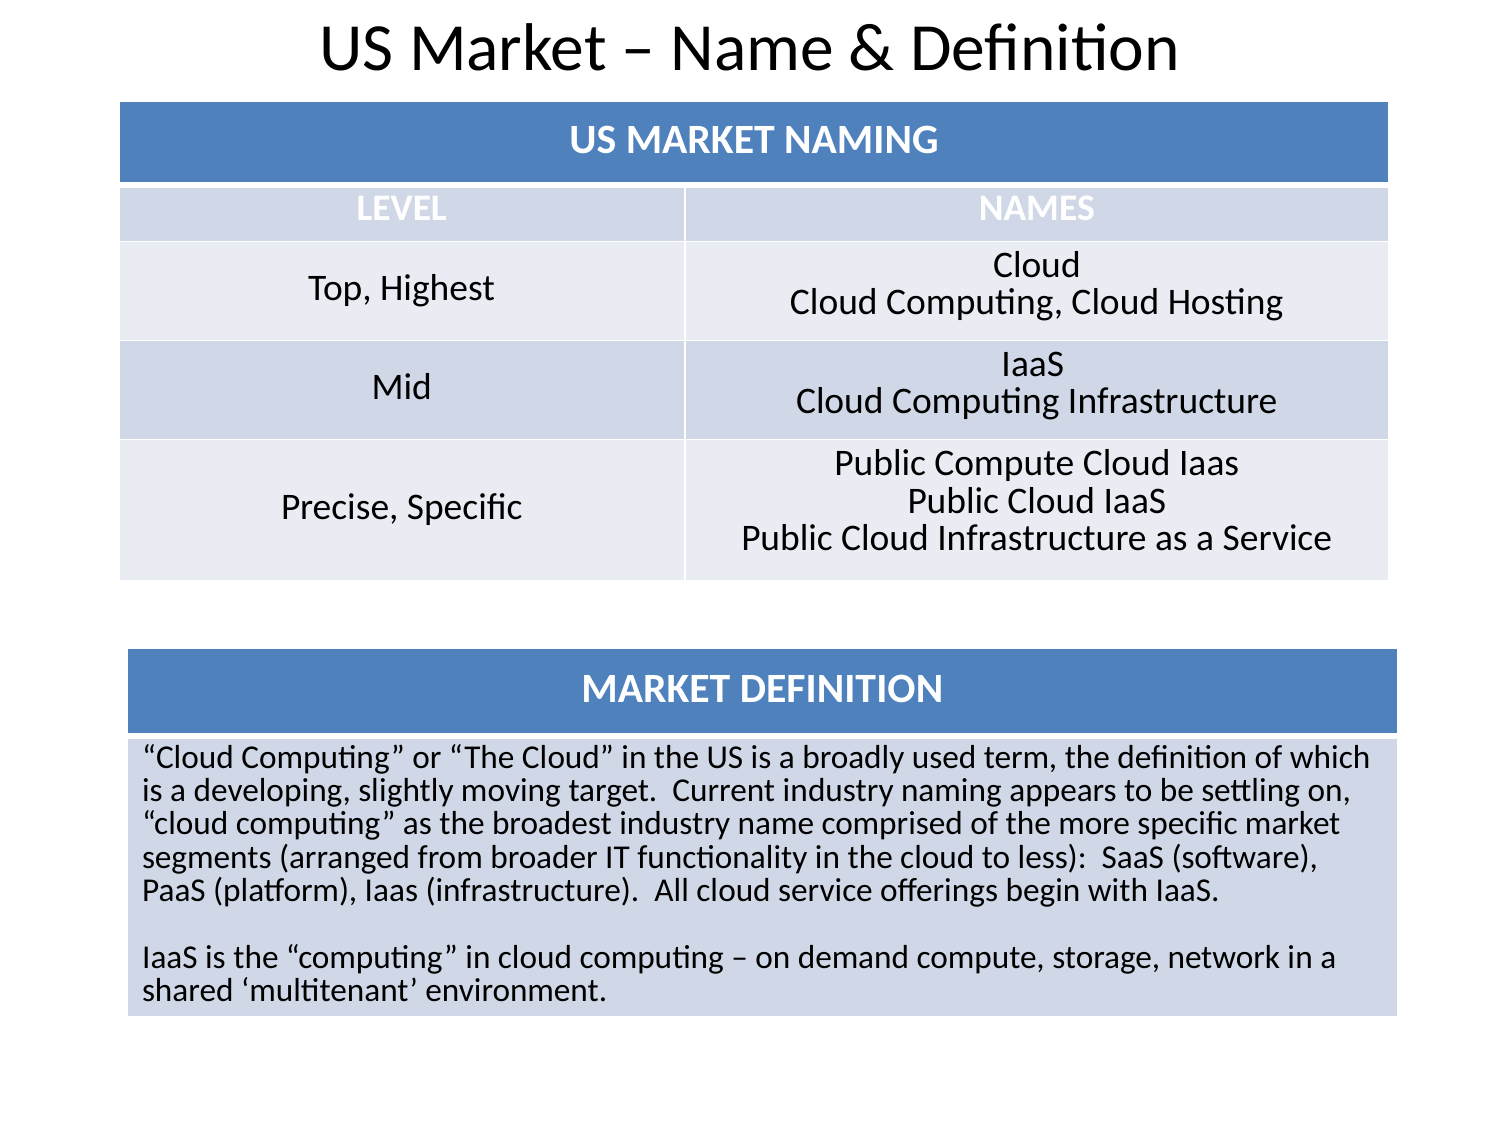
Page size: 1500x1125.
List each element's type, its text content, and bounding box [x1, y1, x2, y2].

table_cell Precise, Specific [120, 440, 684, 580]
table_cell IaaS Cloud Computing Infrastructure [686, 341, 1388, 439]
table_cell Cloud Cloud Computing, Cloud Hosting [686, 242, 1388, 340]
table_cell Mid [120, 341, 684, 439]
table_cell Public Compute Cloud Iaas Public Cloud IaaS Public Cloud Infrastructure as a Service [686, 440, 1388, 580]
table_cell “Cloud Computing” or “The Cloud” in the US is a broadly used term, the definition of which is a developing, slightly moving target. Current industry naming appears to be settling on, “cloud computing” as the broadest industry name comprised of the more specific market segments (arranged from broader IT functionality in the cloud to less): SaaS (software), PaaS (platform), Iaas (infrastructure). All cloud service offerings begin with IaaS. IaaS is the “computing” in cloud computing – on demand compute, storage, network in a shared ‘multitenant’ environment. [128, 739, 1397, 1016]
table_cell Top, Highest [120, 242, 684, 340]
title US Market – Name & Definition [75, 0, 1425, 92]
table_cell LEVEL [120, 188, 684, 241]
table_header US MARKET NAMING [120, 102, 1388, 182]
table_cell NAMES [686, 188, 1388, 241]
table_header MARKET DEFINITION [128, 649, 1397, 733]
